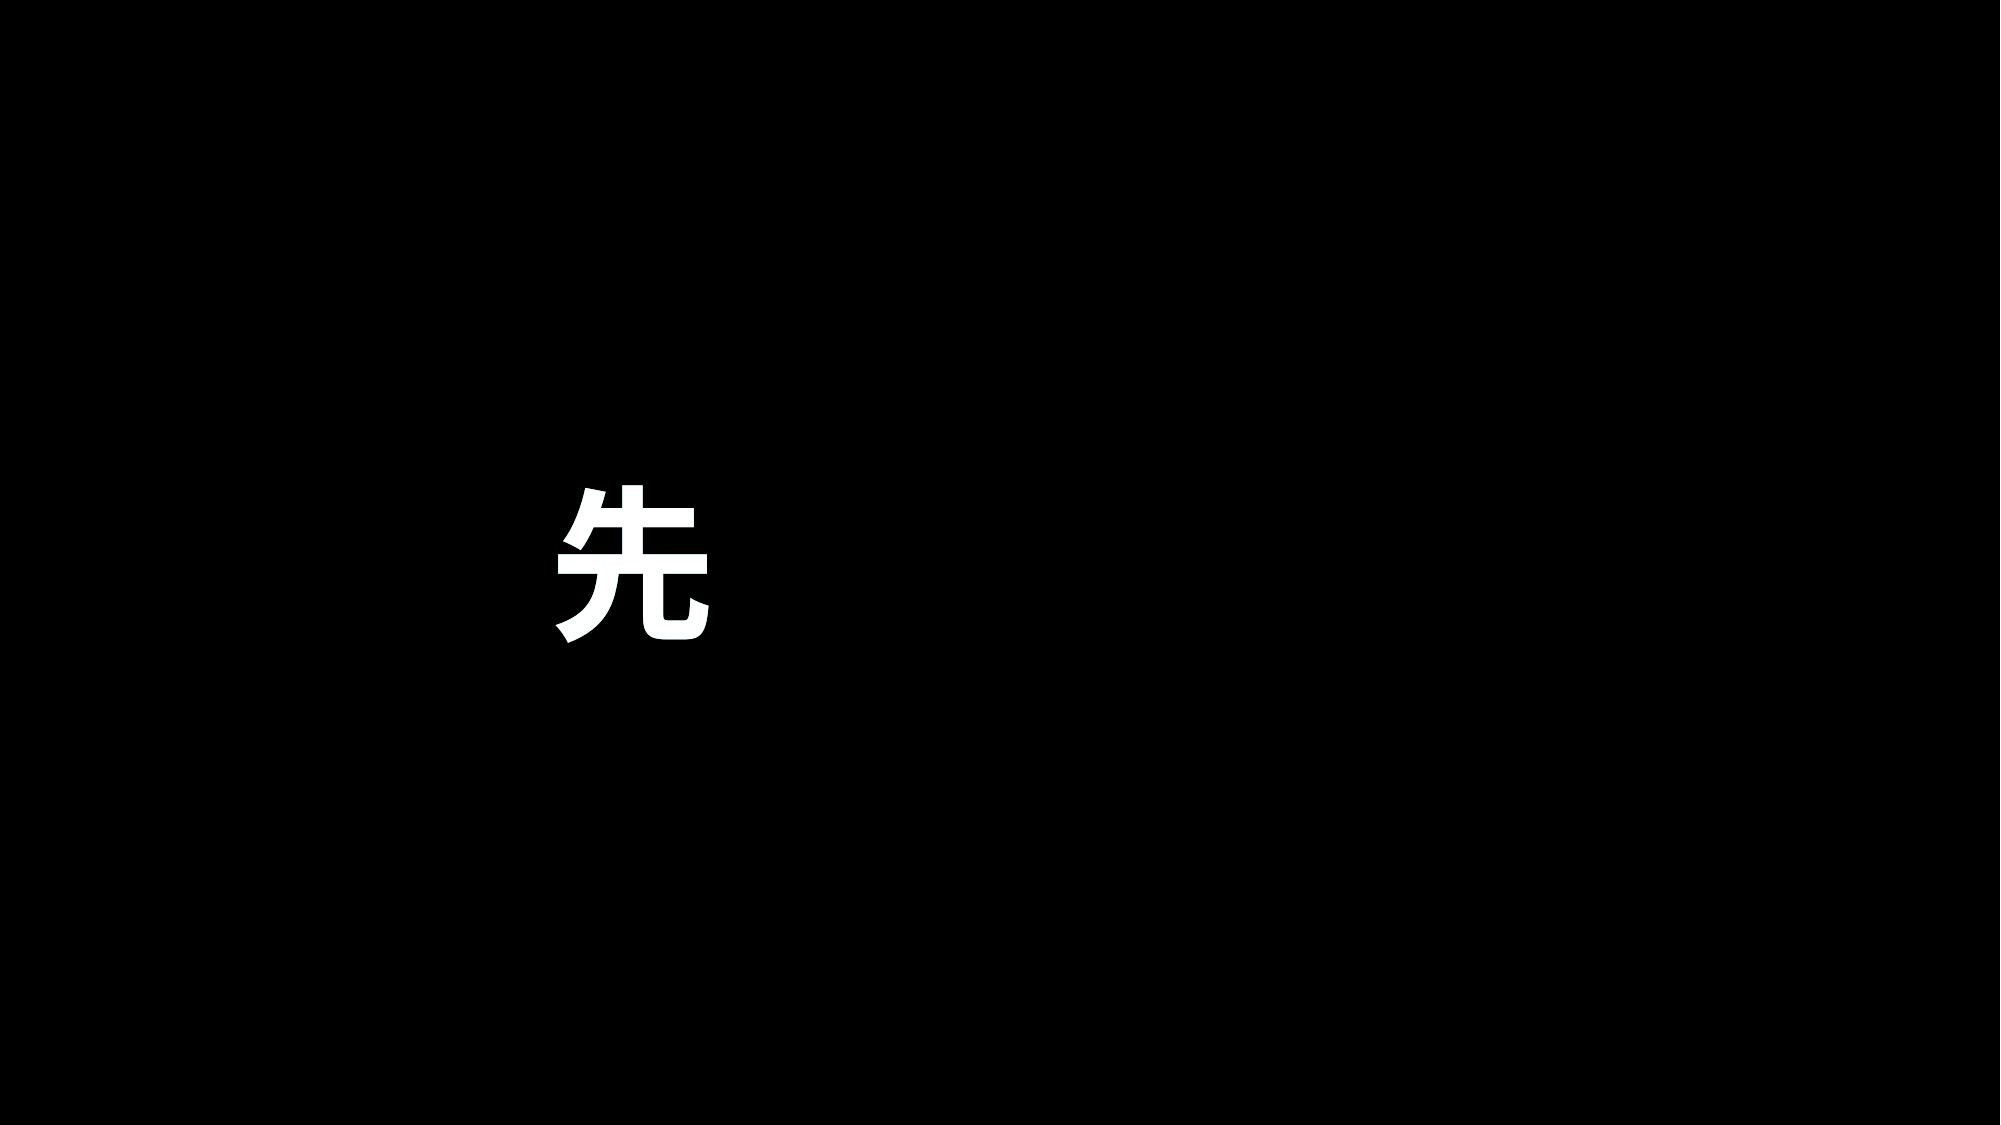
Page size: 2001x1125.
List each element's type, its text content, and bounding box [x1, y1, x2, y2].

text_box 先 [541, 453, 1459, 669]
